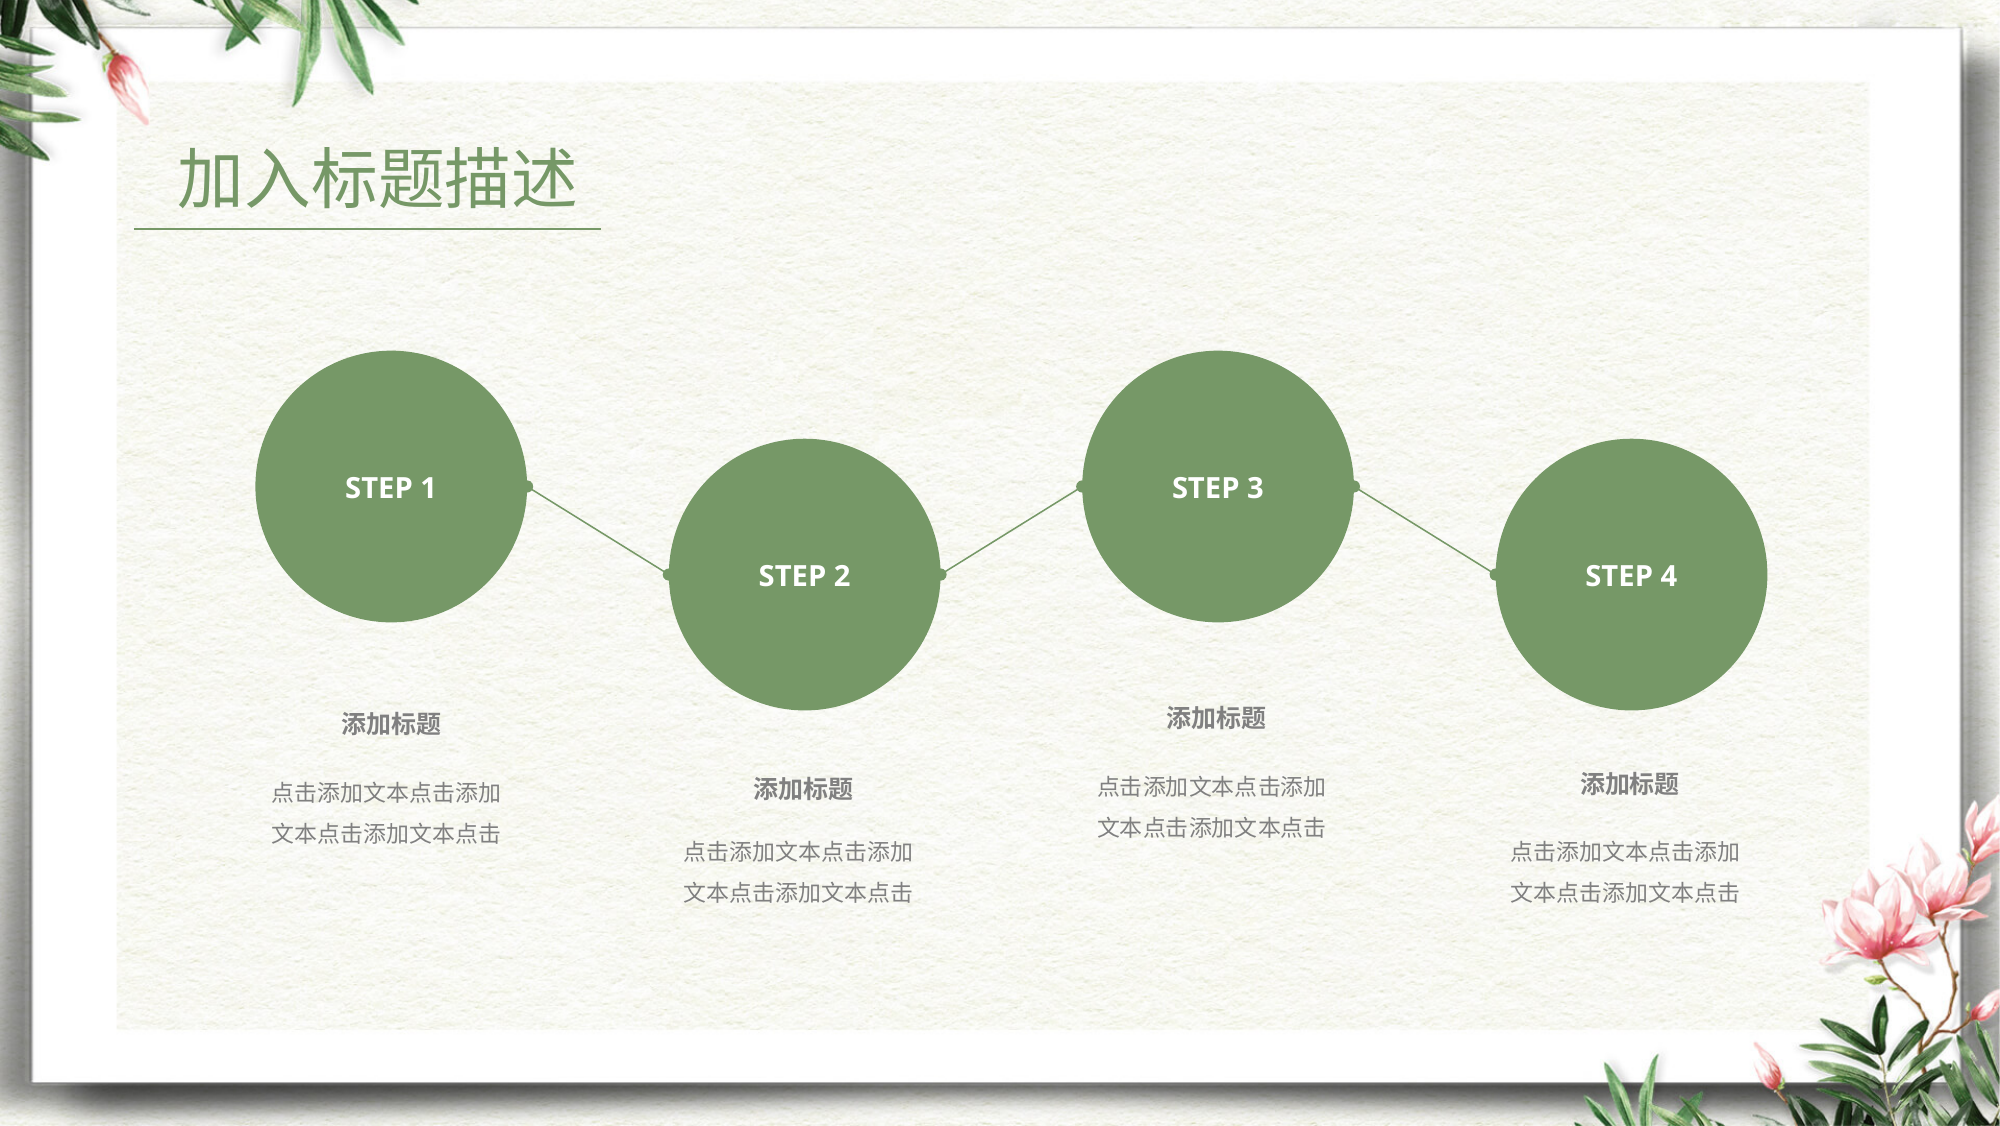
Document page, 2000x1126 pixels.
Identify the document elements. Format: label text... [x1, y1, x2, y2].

picture [0, 0, 2000, 1126]
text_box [940, 486, 1083, 575]
text_box 添加标题 [668, 751, 938, 812]
text_box STEP 4 [1493, 436, 1770, 713]
text_box STEP 1 [253, 348, 530, 625]
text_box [110, 136, 646, 230]
text_box 点击添加文本点击添加文本点击添加文本点击 [1082, 751, 1351, 849]
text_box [526, 486, 669, 575]
text_box 添加标题 [257, 686, 526, 746]
text_box STEP 2 [666, 436, 943, 713]
text_box 点击添加文本点击添加文本点击添加文本点击 [1495, 816, 1765, 914]
text_box STEP 3 [1080, 348, 1356, 625]
text_box 点击添加文本点击添加文本点击添加文本点击 [668, 816, 938, 914]
text_box 点击添加文本点击添加文本点击添加文本点击 [257, 757, 526, 855]
text_box 添加标题 [1082, 680, 1351, 741]
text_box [1353, 486, 1496, 575]
text_box 添加标题 [1495, 745, 1765, 806]
